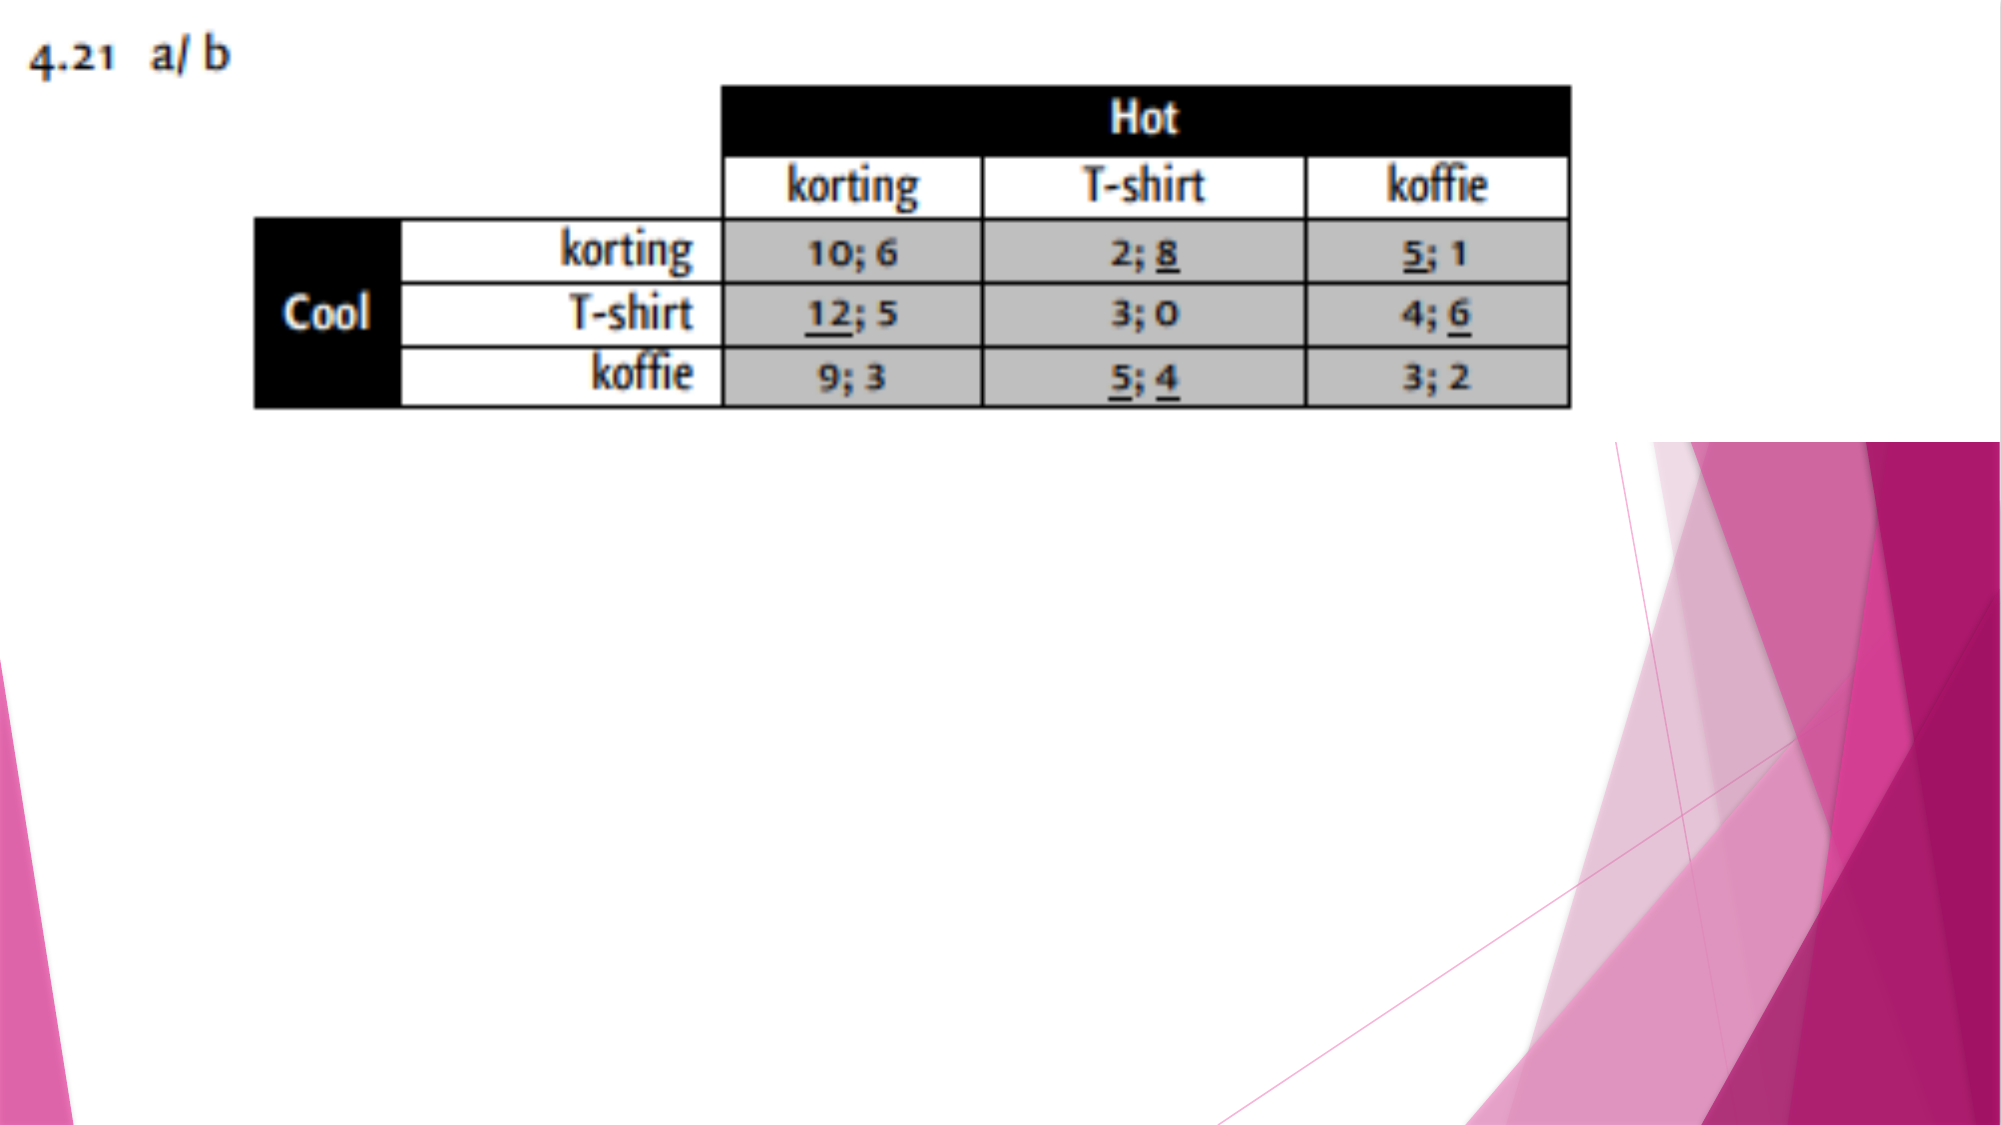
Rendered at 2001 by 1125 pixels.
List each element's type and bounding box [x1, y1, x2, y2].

picture [0, 0, 2000, 442]
